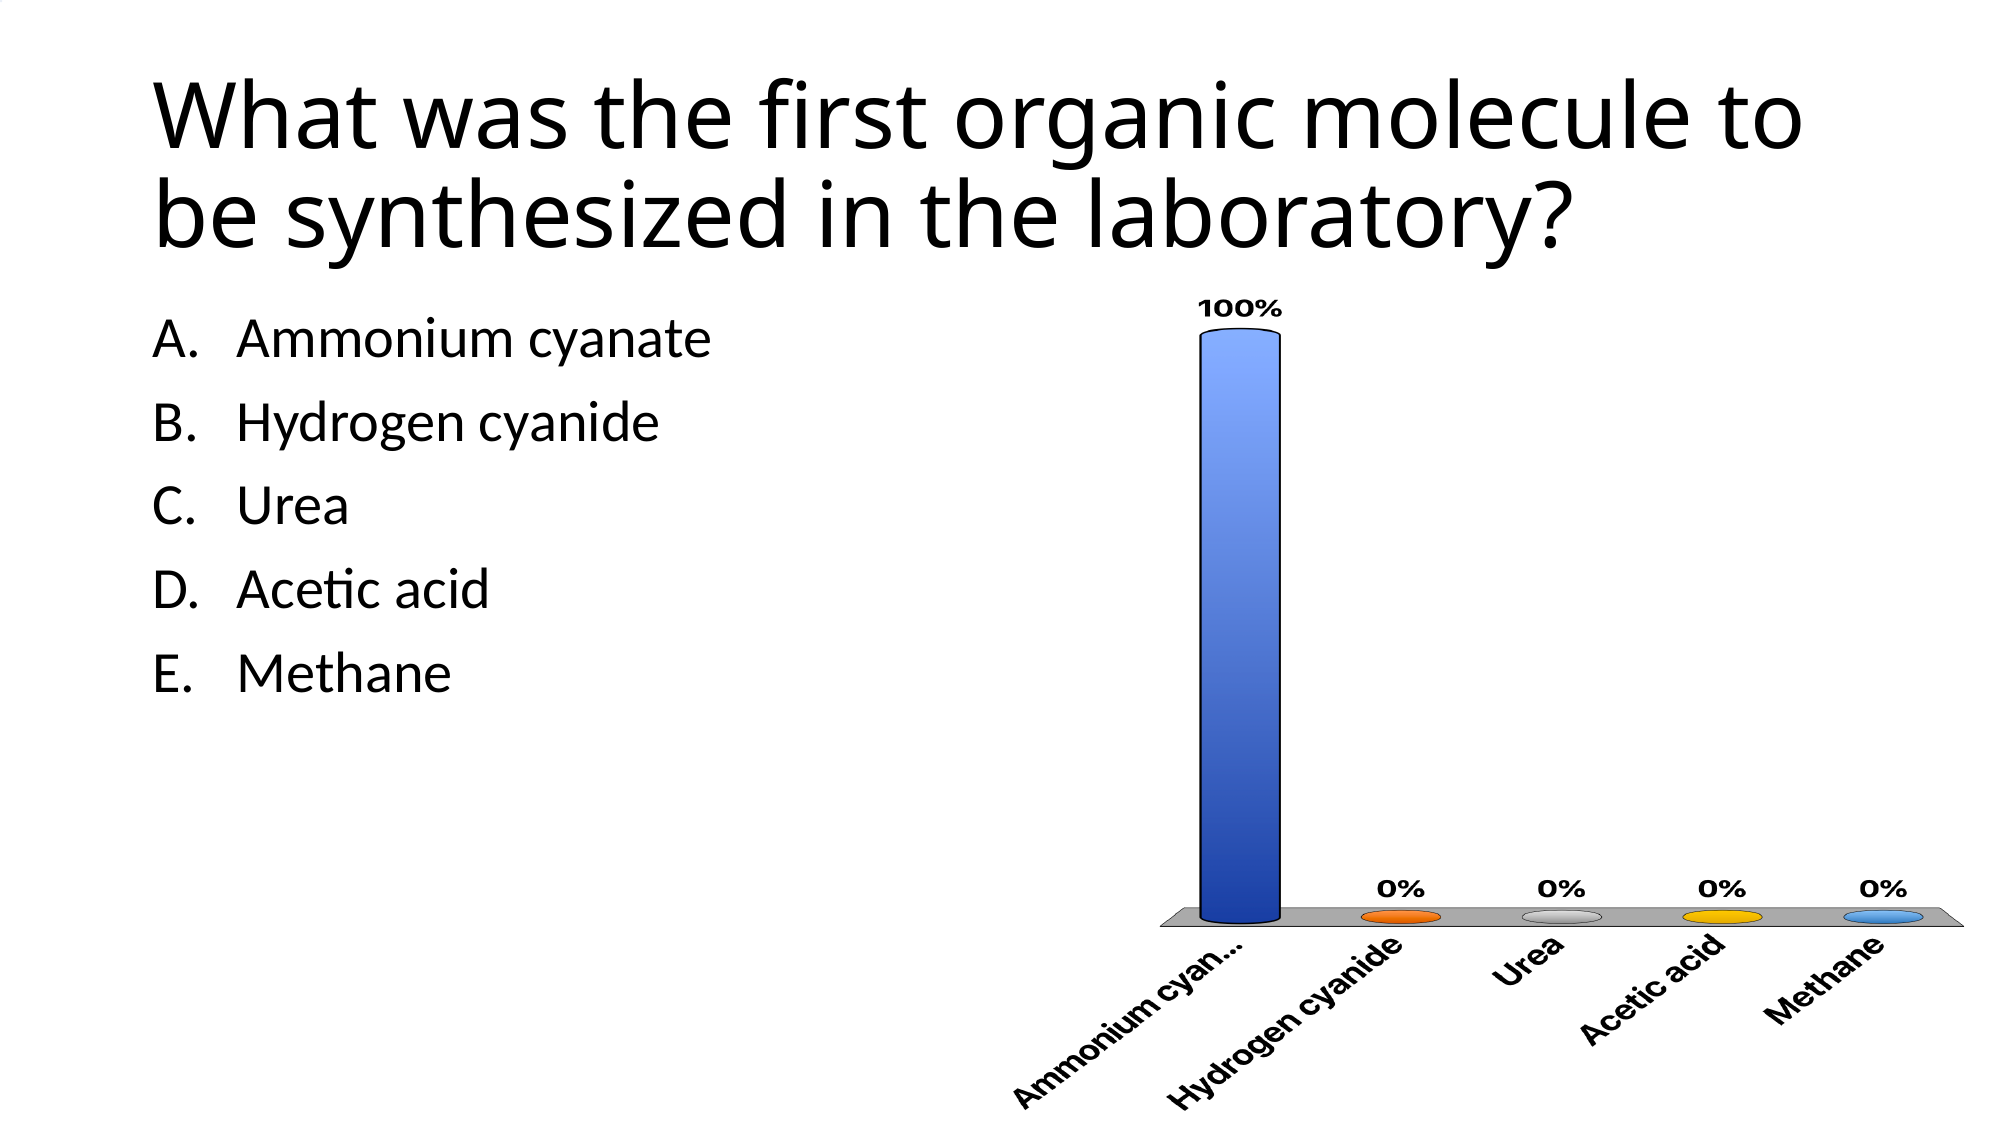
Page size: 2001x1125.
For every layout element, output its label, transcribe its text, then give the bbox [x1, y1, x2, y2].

picture [989, 281, 1990, 1125]
title What was the first organic molecule to be synthesized in the laboratory? [137, 59, 1863, 278]
list Ammonium cyanate Hydrogen cyanide Urea Acetic acid Methane [137, 299, 989, 1014]
